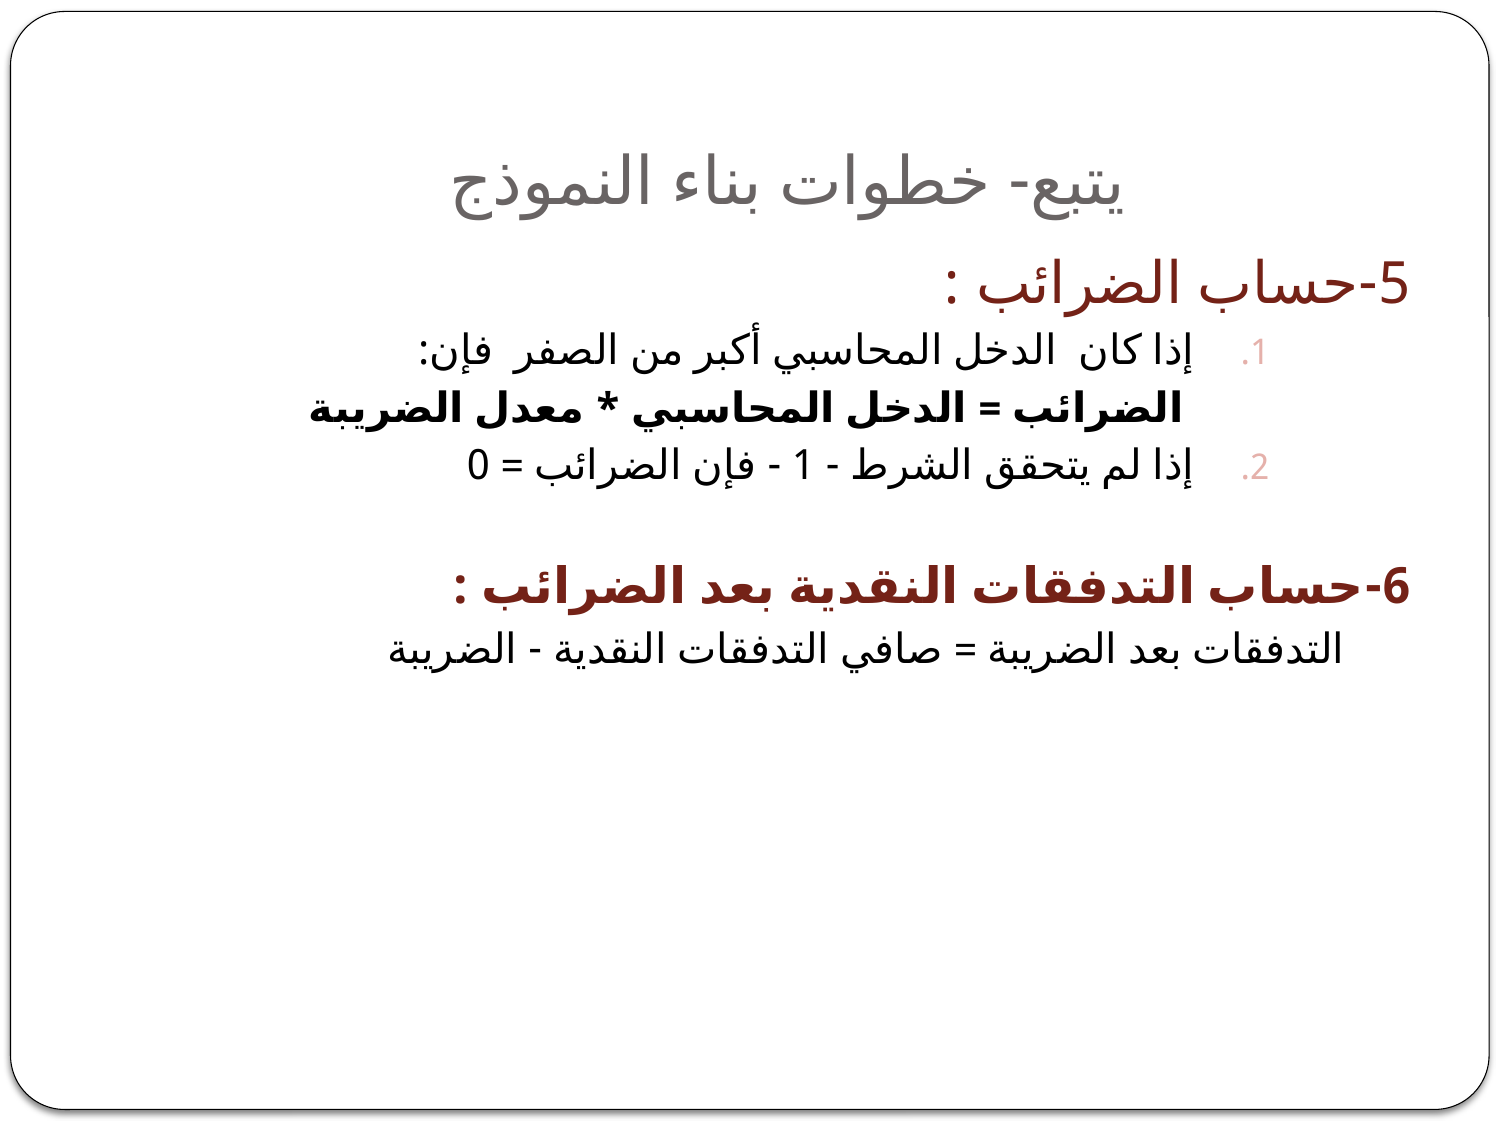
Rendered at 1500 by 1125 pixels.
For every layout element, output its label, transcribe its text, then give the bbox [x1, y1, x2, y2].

list 5-حساب الضرائب : إذا كان الدخل المحاسبي أكبر من الصفر فإن: الضرائب = الدخل المحاسبي * معدل الضريبة إذا لم يتحقق الشرط - 1 - فإن الضرائب = 0 6-حساب التدفقات النقدية بعد الضرائب : التدفقات بعد الضريبة = صافي التدفقات النقدية - الضريبة [150, 237, 1425, 988]
title يتبع- خطوات بناء النموذج [150, 45, 1425, 233]
